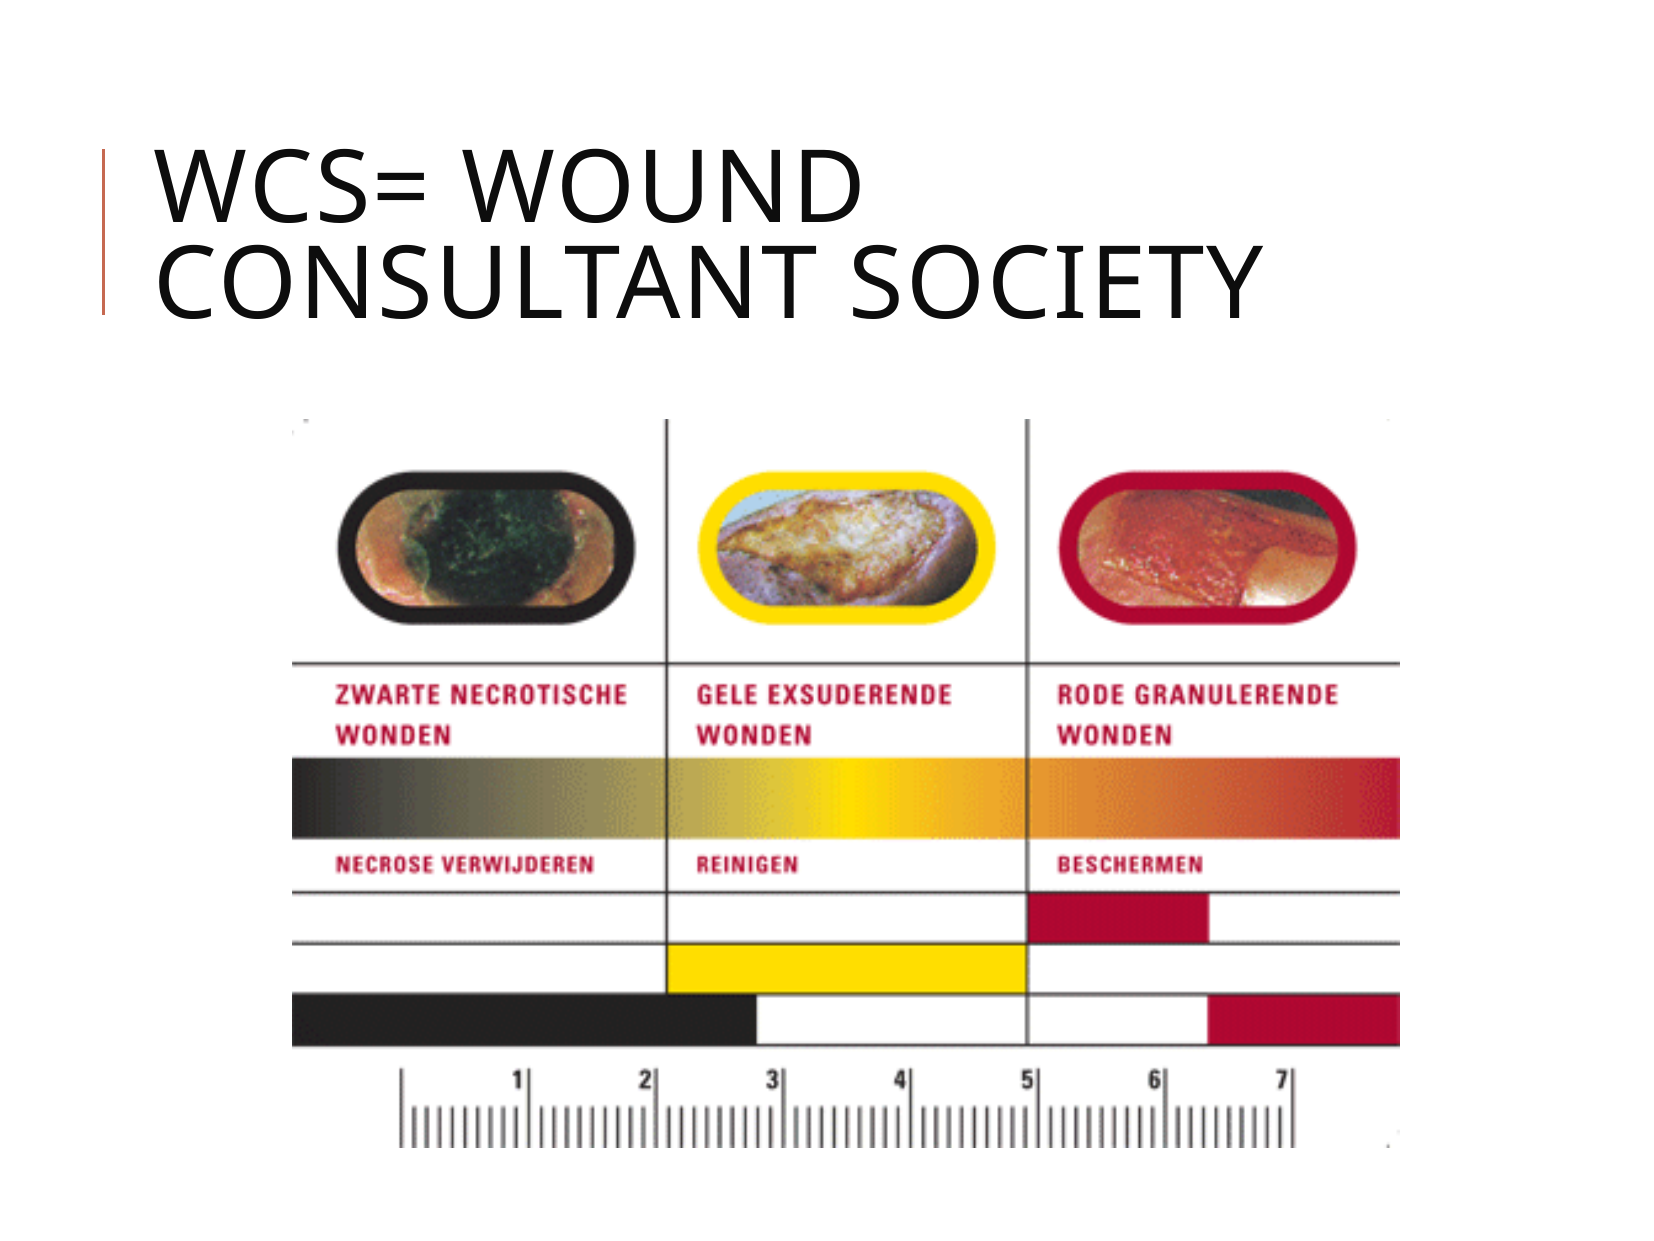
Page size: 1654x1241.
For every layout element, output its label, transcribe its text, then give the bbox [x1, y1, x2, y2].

picture [292, 418, 1400, 1148]
title WCS= WOUND CONSULTANT SOCIETY [138, 105, 1458, 377]
